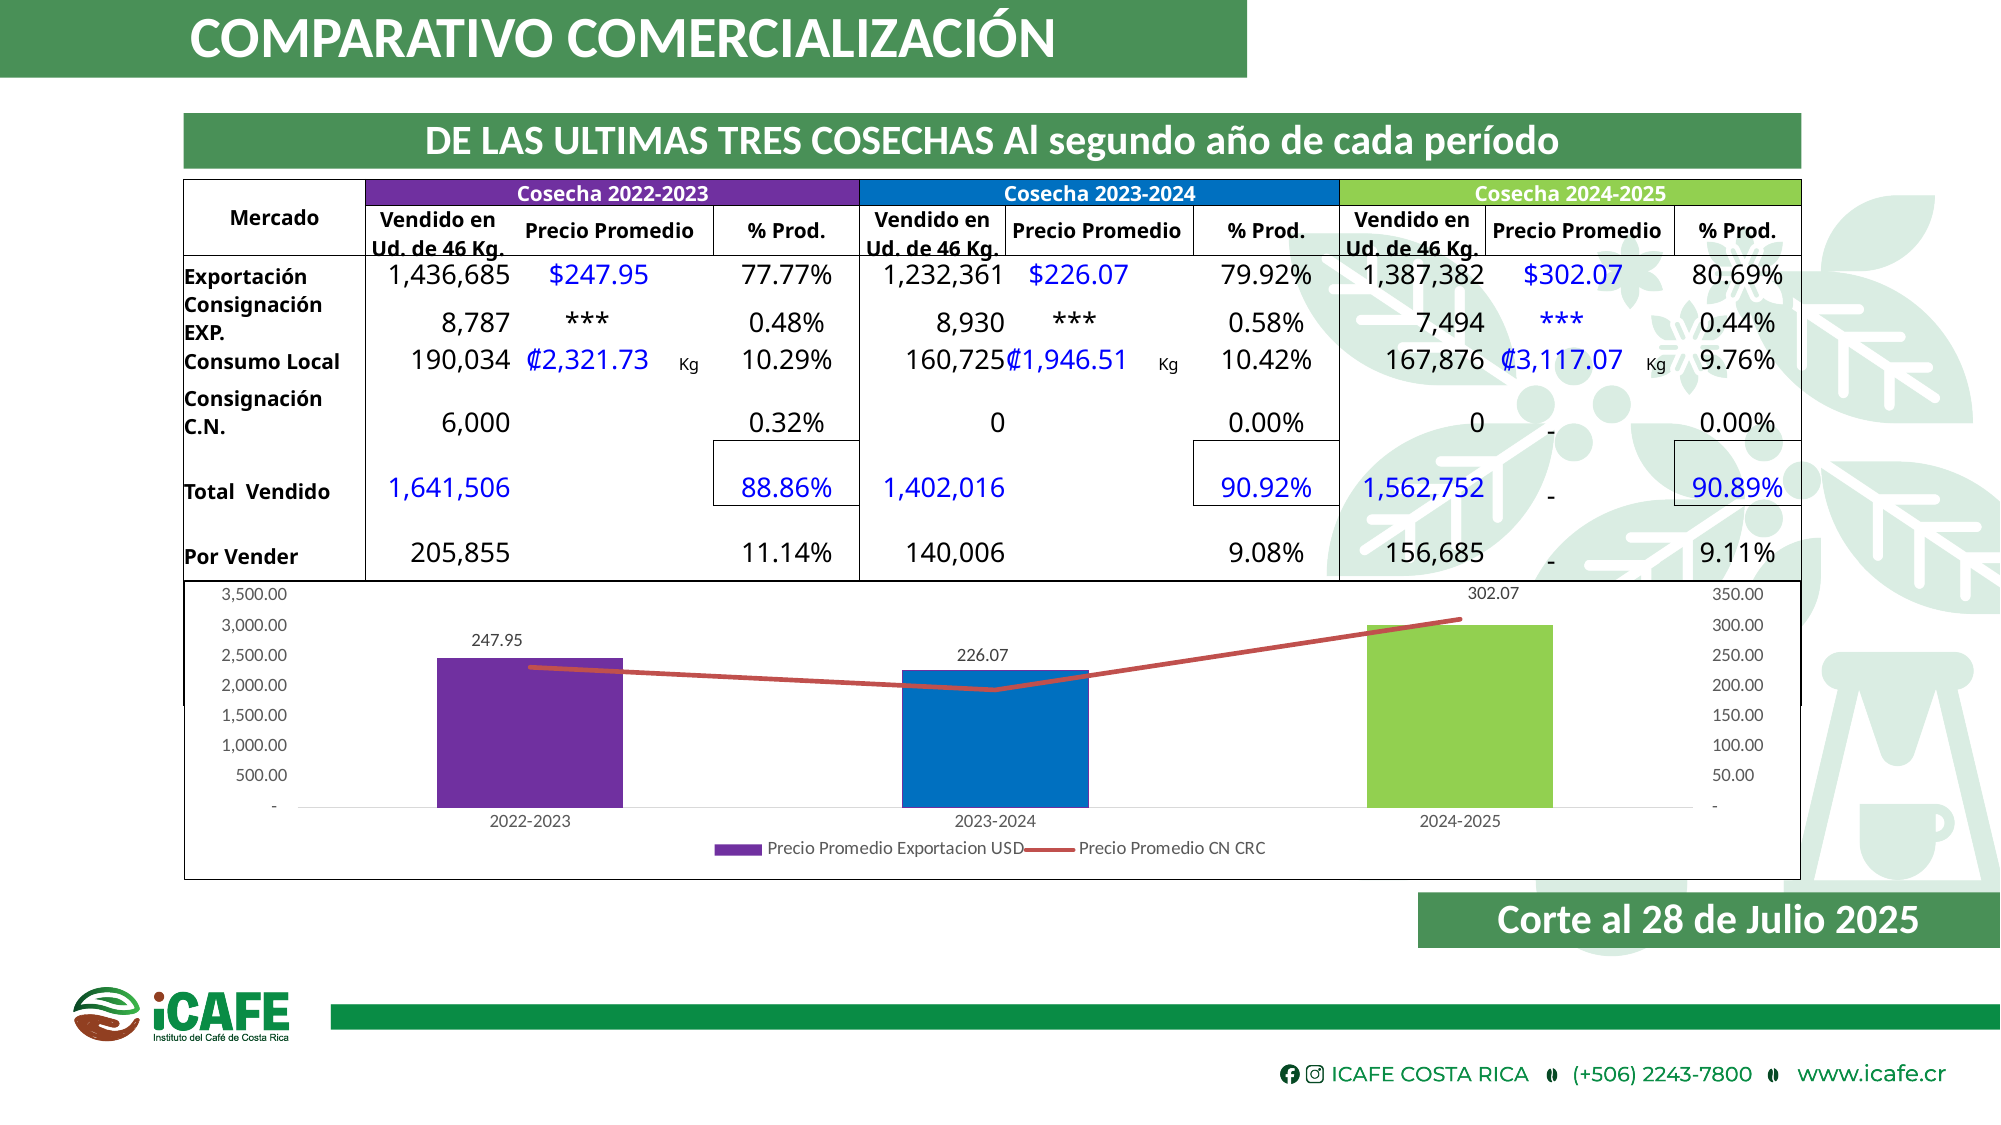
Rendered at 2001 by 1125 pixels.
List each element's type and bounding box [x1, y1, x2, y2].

chart [183, 580, 1802, 881]
picture [0, 0, 2000, 1125]
